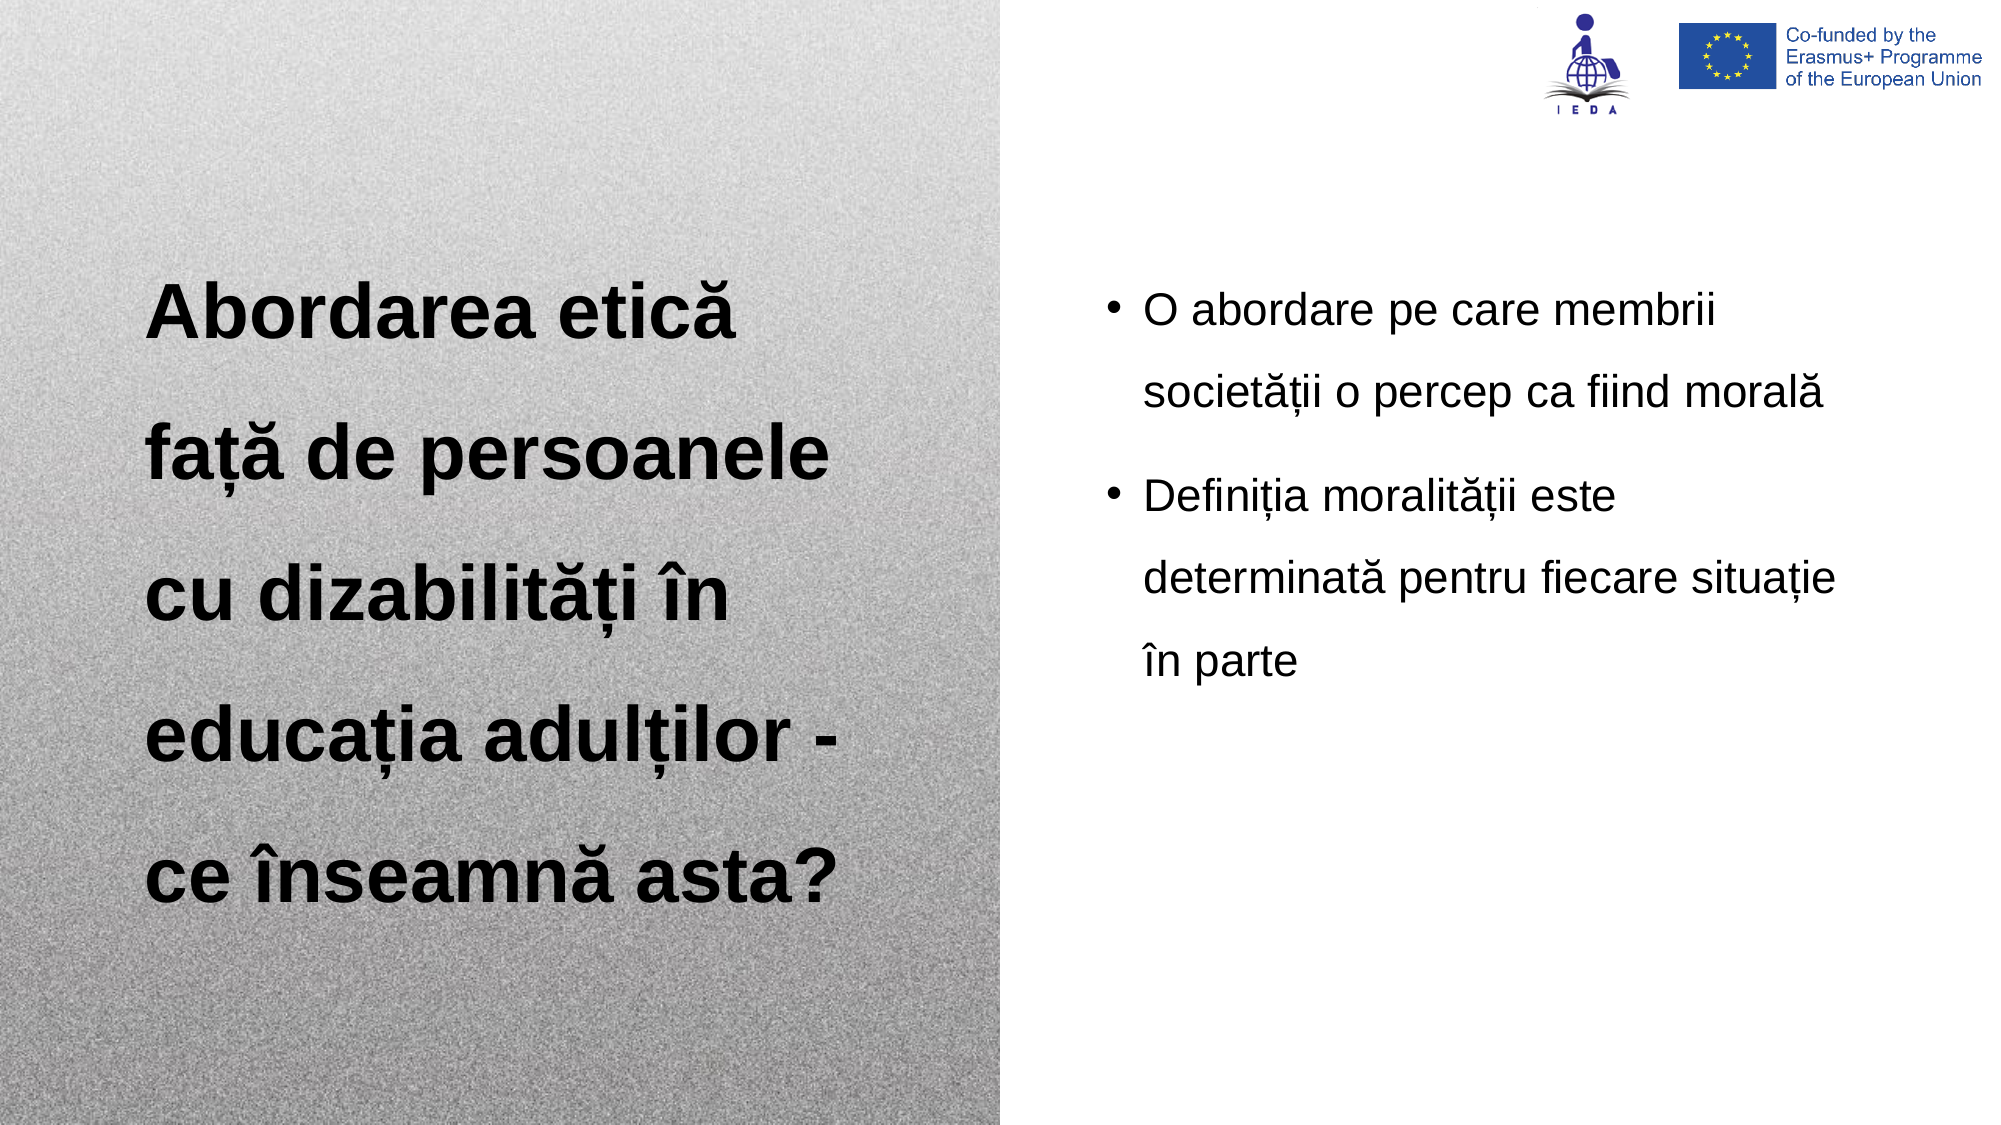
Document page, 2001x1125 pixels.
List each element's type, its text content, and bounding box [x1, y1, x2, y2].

picture [1528, 0, 1645, 127]
text_box O abordare pe care membrii societății o percep ca fiind morală Definiția moralității este determinată pentru fiecare situație în parte [1091, 244, 1883, 1075]
picture [1677, 22, 2000, 94]
picture [0, 0, 1001, 1125]
